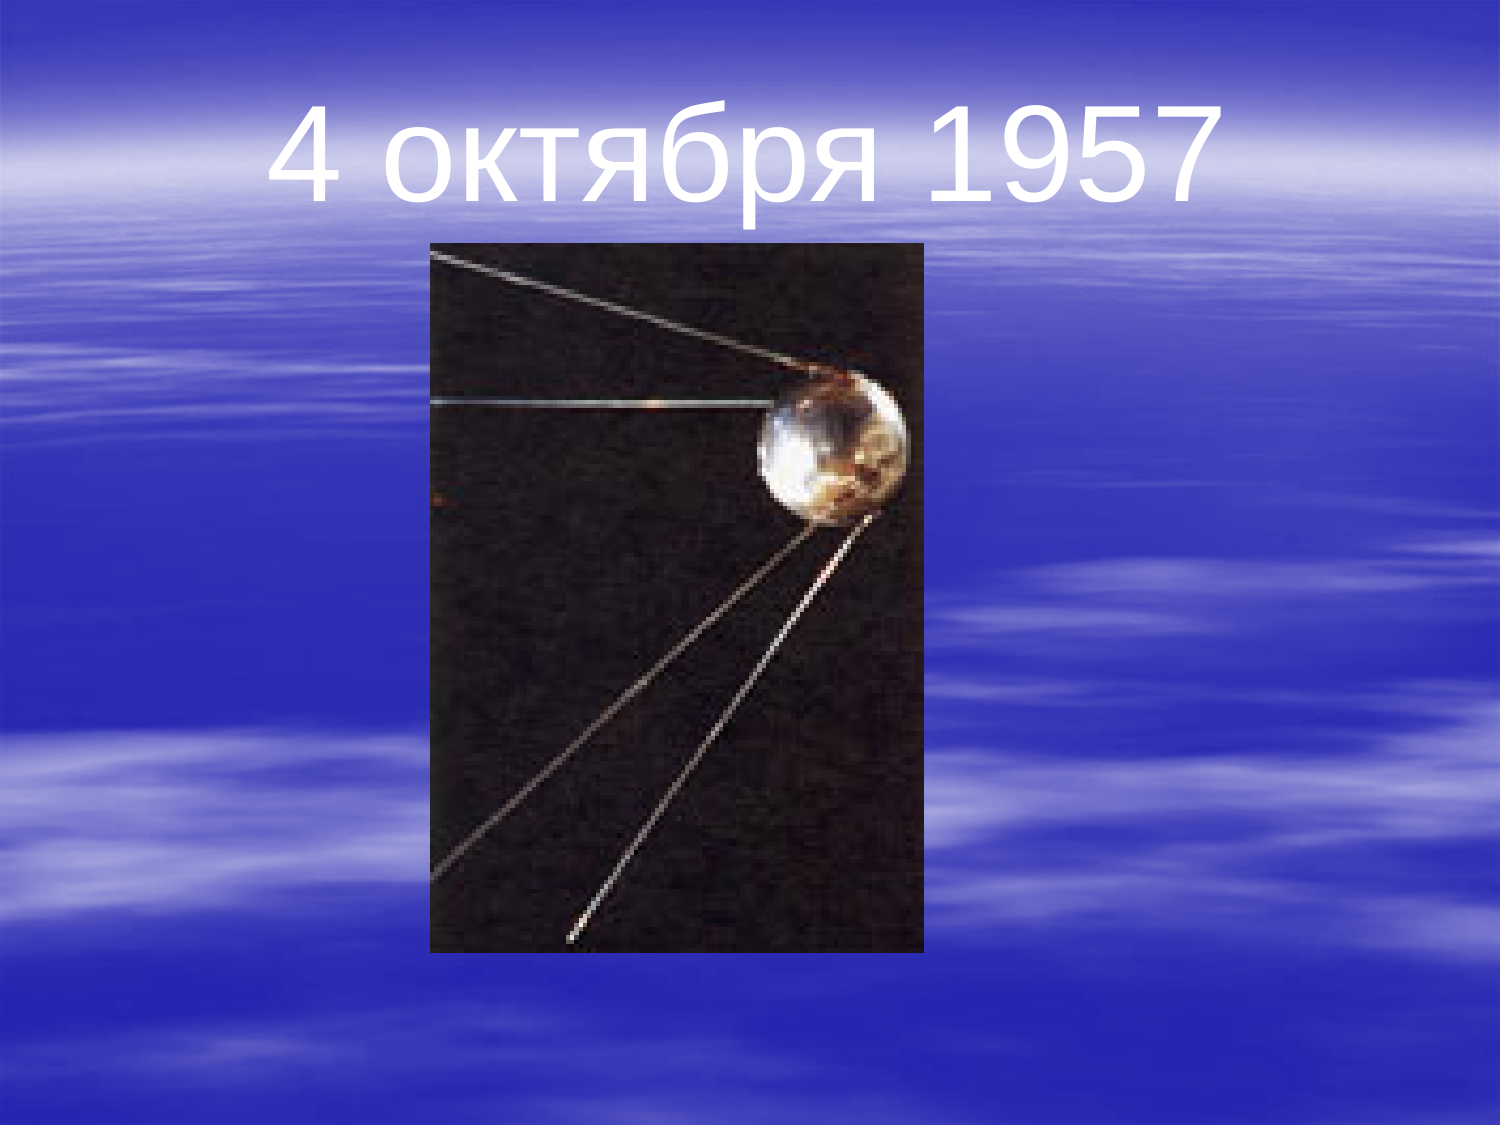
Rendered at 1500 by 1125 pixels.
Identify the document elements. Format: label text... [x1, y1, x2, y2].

title 4 октября 1957 [49, 37, 1446, 256]
picture [430, 243, 924, 953]
